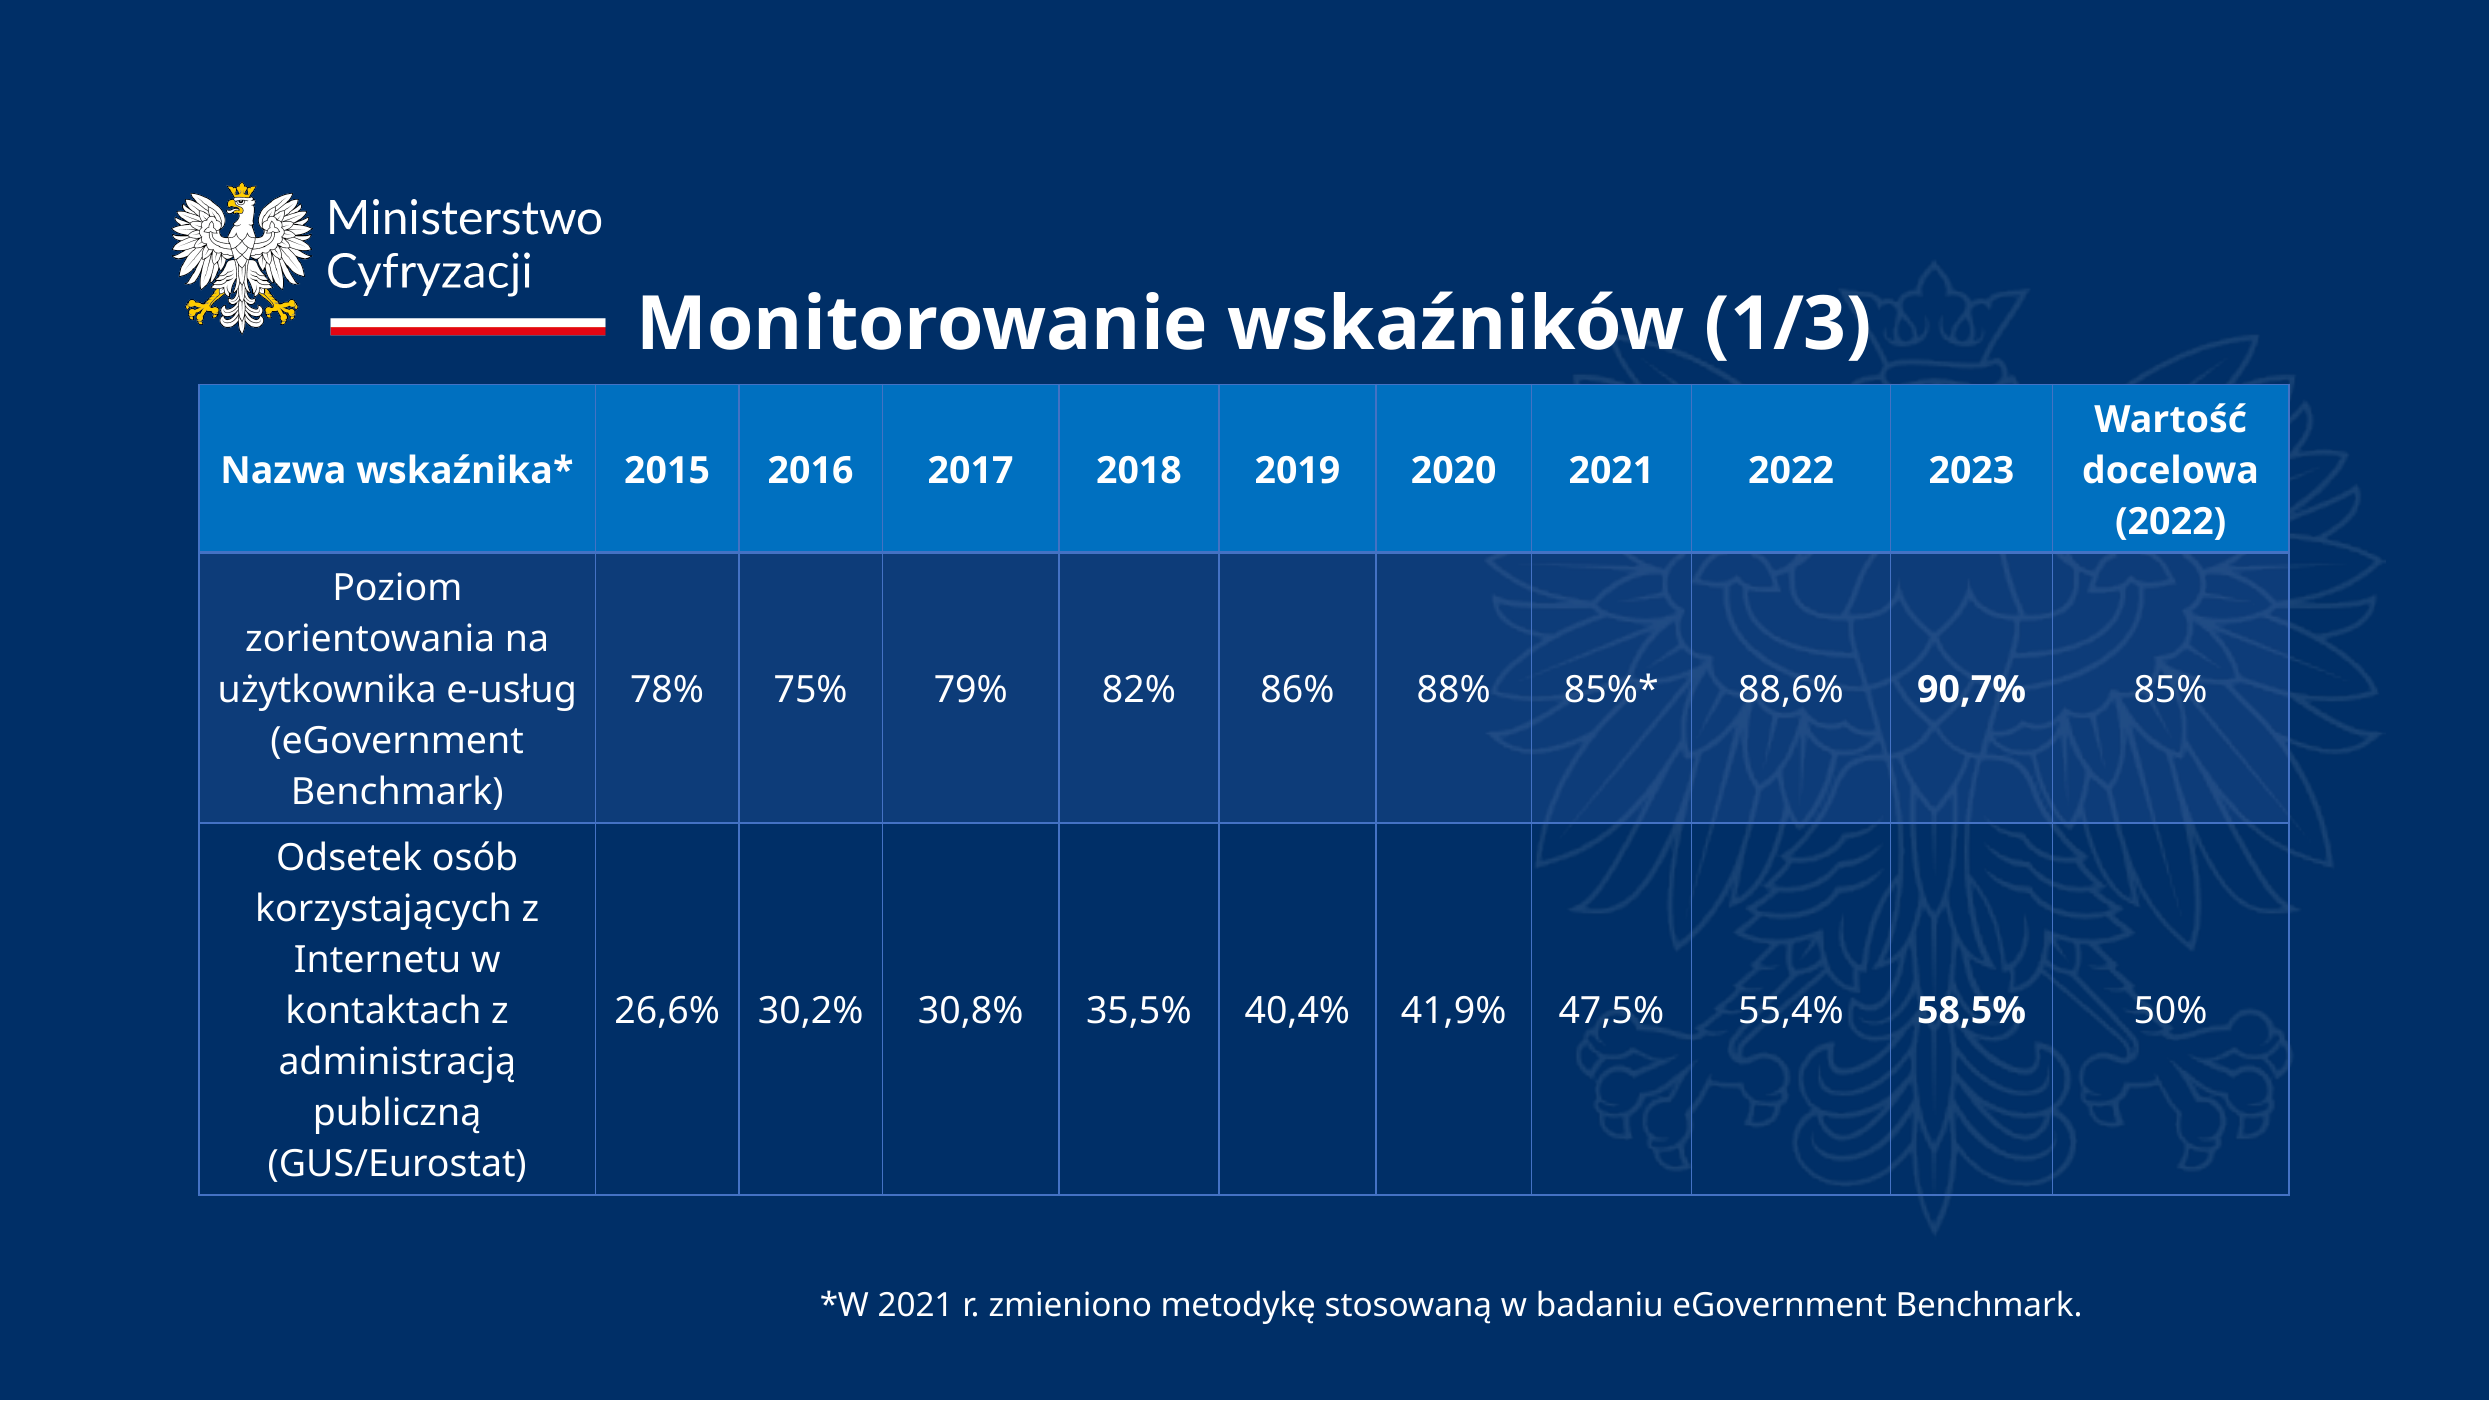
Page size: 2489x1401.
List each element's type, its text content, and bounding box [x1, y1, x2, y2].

title Monitorowanie wskaźników (1/3) [636, 160, 2271, 384]
table_cell 35,5% [1060, 824, 1218, 1194]
table_cell 85% [2053, 554, 2288, 822]
table_header Wartość docelowa (2022) [2053, 385, 2288, 551]
table_header 2020 [1377, 385, 1531, 551]
picture [1484, 259, 2386, 1240]
table_cell 90,7% [1891, 554, 2052, 822]
table_cell 41,9% [1377, 824, 1531, 1194]
table_cell 58,5% [1891, 824, 2052, 1194]
table_cell 79% [883, 554, 1058, 822]
table_header 2022 [1692, 385, 1890, 551]
table_cell 30,8% [883, 824, 1058, 1194]
table_cell 26,6% [596, 824, 738, 1194]
picture [135, 145, 641, 371]
table_cell 88,6% [1692, 554, 1890, 822]
table_cell Poziom zorientowania na użytkownika e-usług (eGovernment Benchmark) [200, 554, 595, 822]
table_header 2023 [1891, 385, 2052, 551]
table_header 2015 [596, 385, 738, 551]
table_header Nazwa wskaźnika* [200, 385, 595, 551]
table_cell 82% [1060, 554, 1218, 822]
text_box *W 2021 r. zmieniono metodykę stosowaną w badaniu eGovernment Benchmark. [804, 1275, 2169, 1331]
table_cell Odsetek osób korzystających z Internetu w kontaktach z administracją publiczną (GUS/Eurostat) [200, 824, 595, 1194]
table_cell 55,4% [1692, 824, 1890, 1194]
table_cell 40,4% [1220, 824, 1375, 1194]
table_cell 47,5% [1532, 824, 1691, 1194]
table_cell 78% [596, 554, 738, 822]
table_cell 50% [2053, 824, 2288, 1194]
table_cell 30,2% [740, 824, 882, 1194]
table_header 2017 [883, 385, 1058, 551]
table_header 2021 [1532, 385, 1691, 551]
table_cell 88% [1377, 554, 1531, 822]
table_cell 85%* [1532, 554, 1691, 822]
table_header 2016 [740, 385, 882, 551]
table_cell 86% [1220, 554, 1375, 822]
table_cell 75% [740, 554, 882, 822]
table_header 2019 [1220, 385, 1375, 551]
table_header 2018 [1060, 385, 1218, 551]
